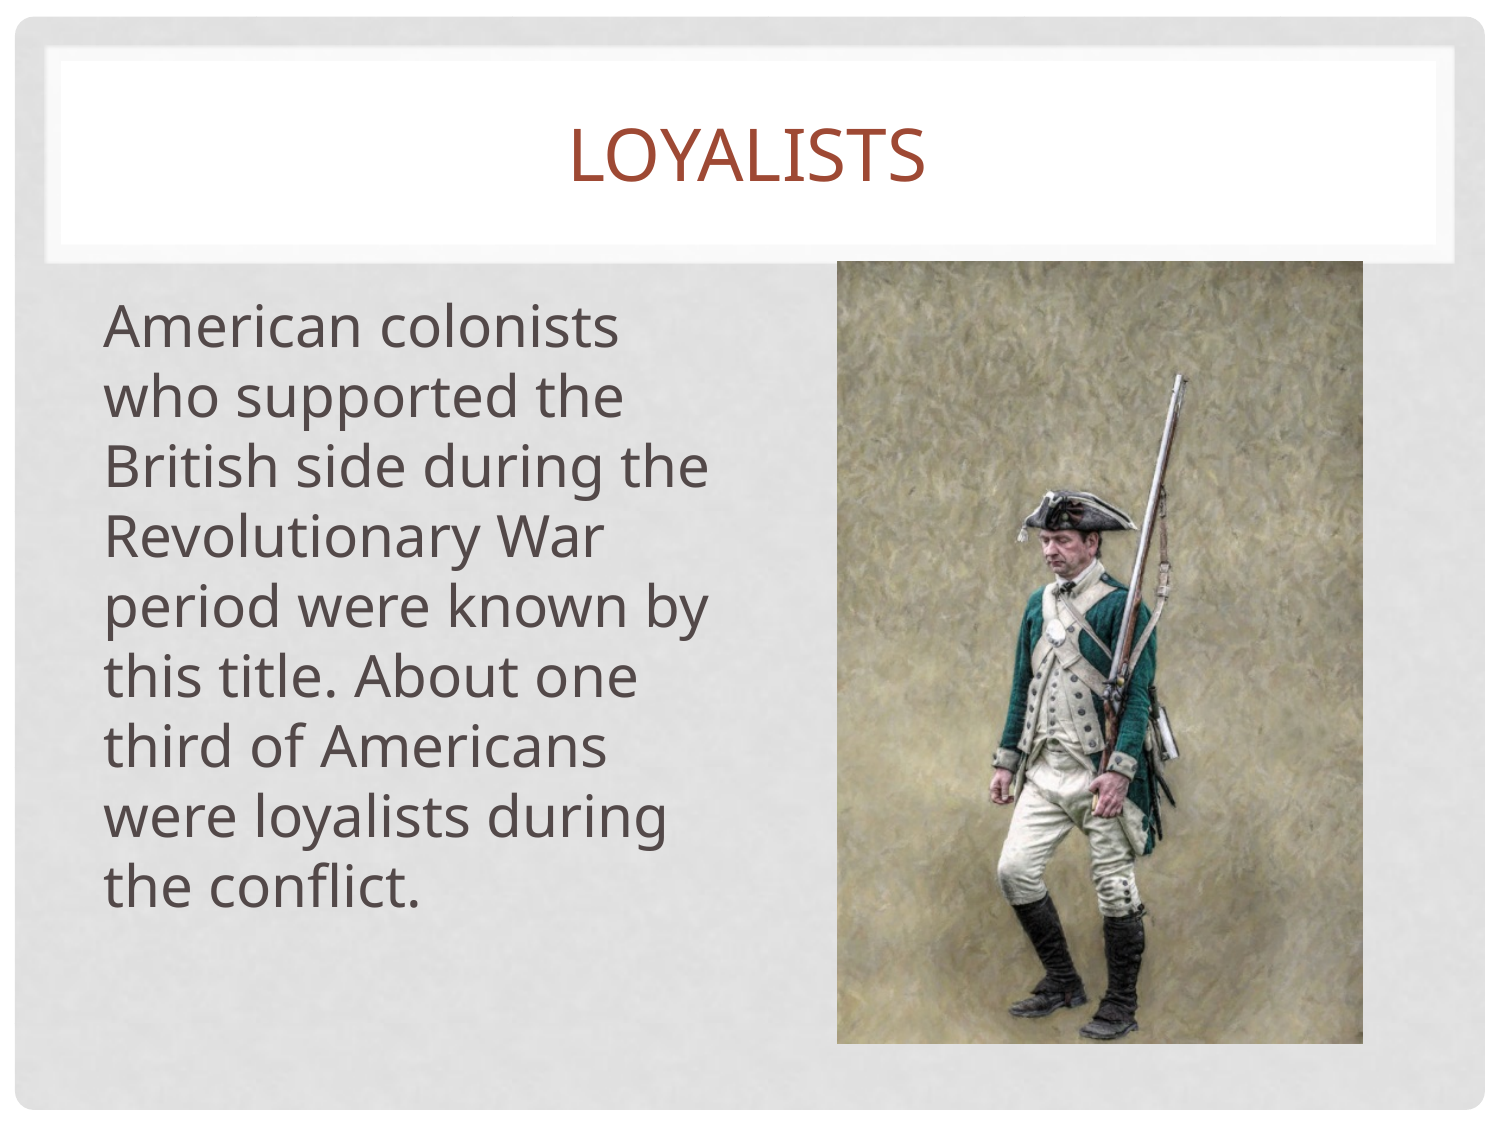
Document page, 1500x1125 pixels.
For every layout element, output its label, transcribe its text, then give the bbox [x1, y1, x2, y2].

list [837, 261, 1363, 1045]
title loyalists [69, 66, 1425, 238]
list American colonists who supported the British side during the Revolutionary War period were known by this title. About one third of Americans were loyalists during the conflict. [69, 281, 733, 1005]
